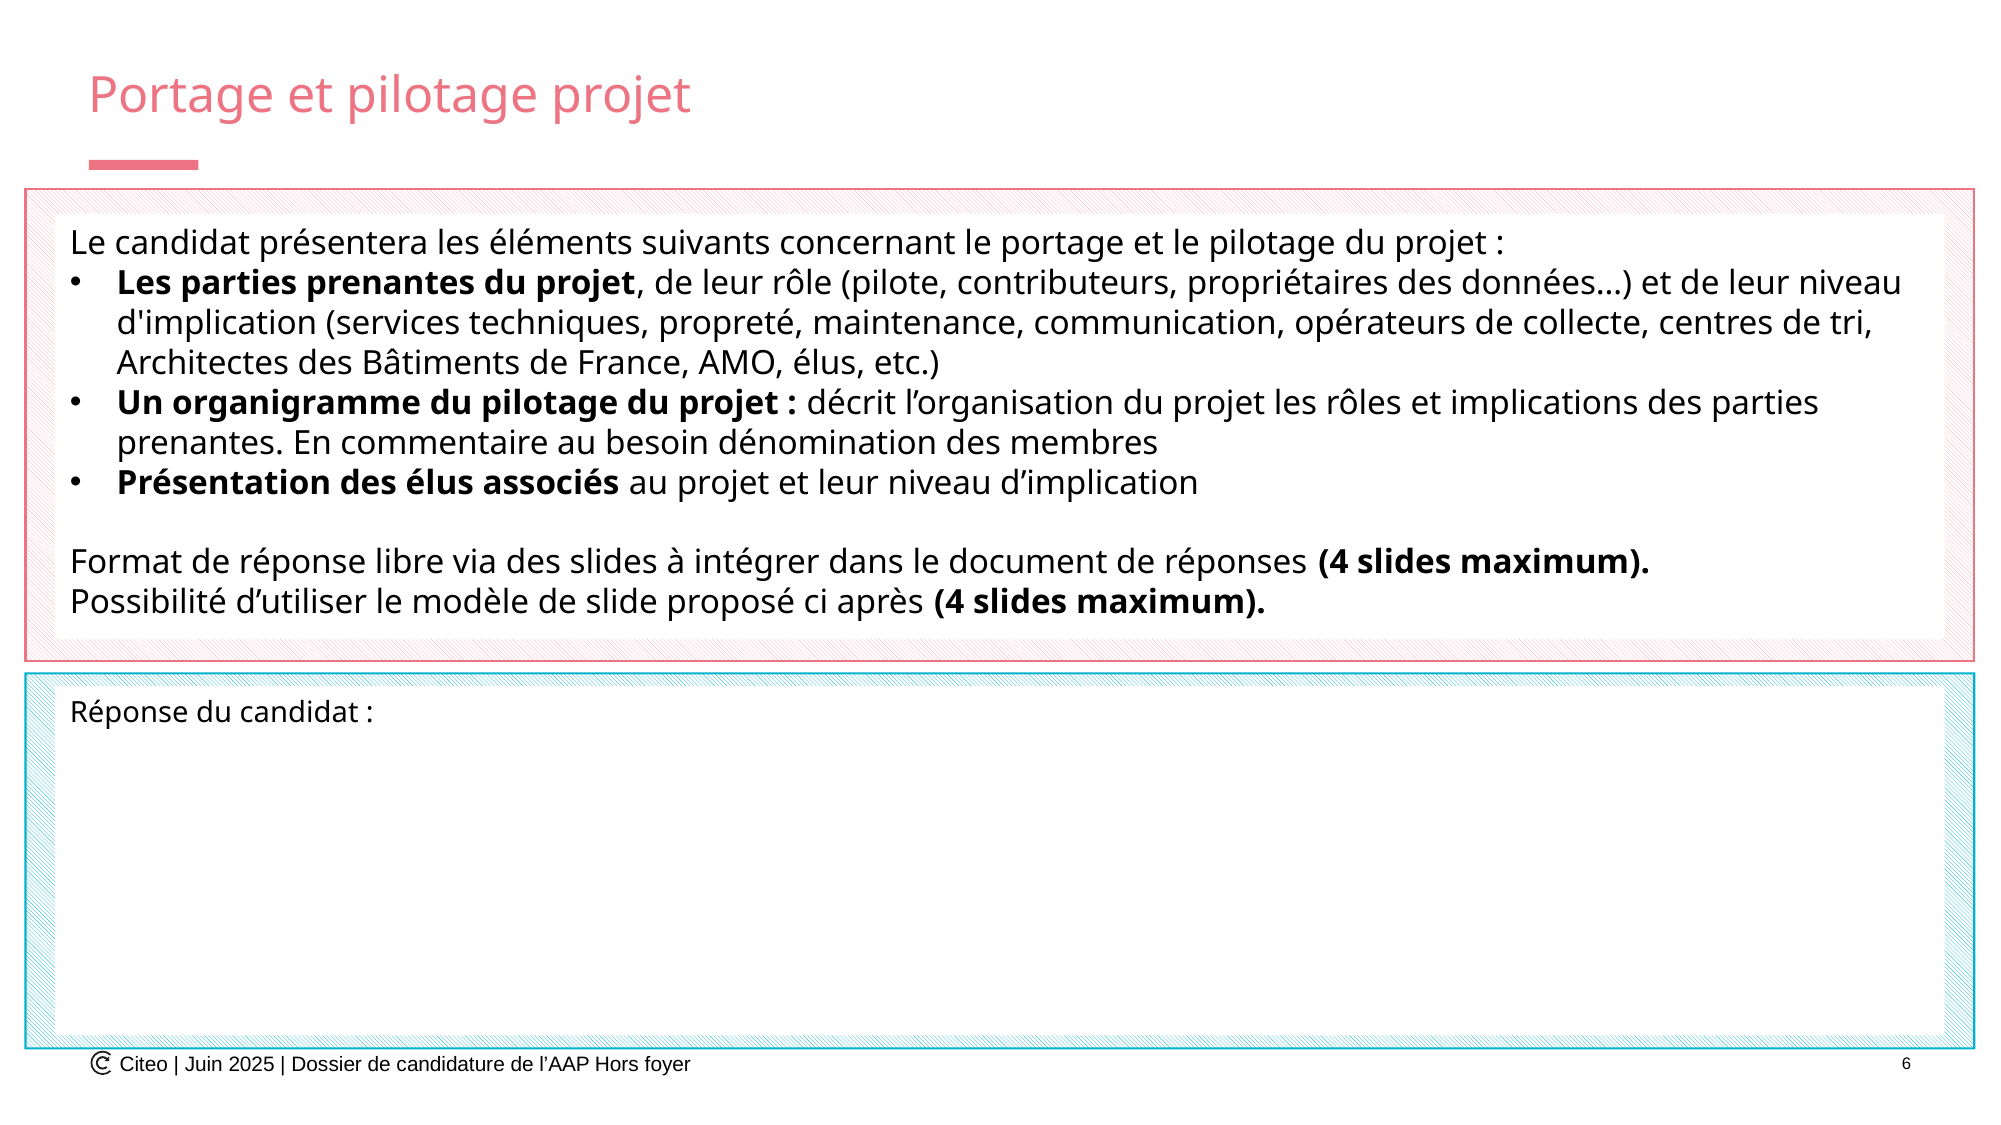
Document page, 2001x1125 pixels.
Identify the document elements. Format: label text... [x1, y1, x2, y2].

title Portage et pilotage projet [73, 31, 1910, 165]
footer Citeo | Juin 2025 | Dossier de candidature de l’AAP Hors foyer [119, 1050, 1799, 1093]
text_box [24, 188, 1975, 662]
slide_number 6 [1808, 1050, 1927, 1094]
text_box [25, 673, 1975, 1049]
text_box Le candidat présentera les éléments suivants concernant le portage et le pilotage du projet : Les parties prenantes du projet, de leur rôle (pilote, contributeurs, propriétaires des données…) et de leur niveau d'implication (services techniques, propreté, maintenance, communication, opérateurs de collecte, centres de tri, Architectes des Bâtiments de France, AMO, élus, etc.) Un organigramme du pilotage du projet : décrit l’organisation du projet les rôles et implications des parties prenantes. En commentaire au besoin dénomination des membres Présentation des élus associés au projet et leur niveau d’implication Format de réponse libre via des slides à intégrer dans le document de réponses (4 slides maximum). Possibilité d’utiliser le modèle de slide proposé ci après (4 slides maximum). [55, 213, 1945, 639]
